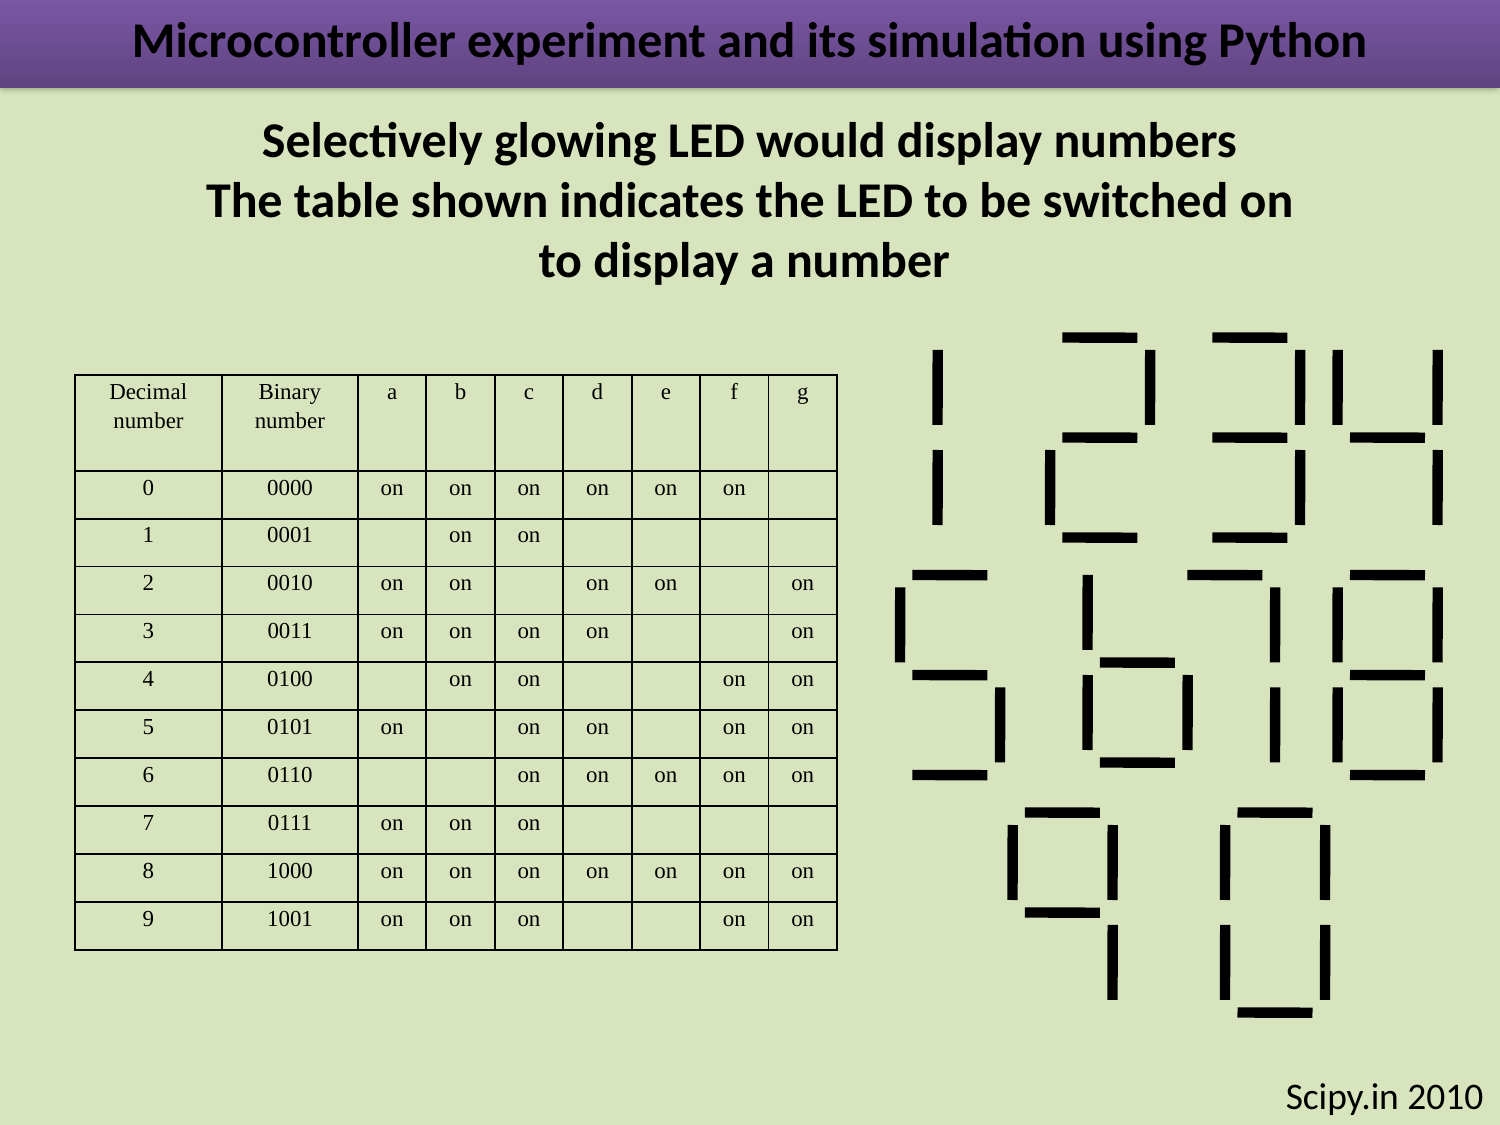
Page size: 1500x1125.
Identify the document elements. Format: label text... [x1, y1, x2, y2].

table_cell [633, 615, 699, 661]
table_cell on [769, 615, 836, 661]
table_cell [633, 711, 699, 757]
table_header d [564, 376, 631, 470]
text_box Microcontroller experiment and its simulation using Python [0, 0, 1500, 88]
table_cell on [701, 855, 768, 901]
text_box Scipy.in 2010 [1271, 1064, 1499, 1125]
table_cell [769, 807, 836, 853]
table_cell 0011 [223, 615, 357, 661]
table_cell 1001 [223, 903, 357, 949]
table_cell on [769, 663, 836, 709]
table_cell on [564, 711, 631, 757]
table_cell on [496, 759, 562, 805]
table_cell on [359, 472, 425, 518]
table_cell 1000 [223, 855, 357, 901]
table_cell 1 [76, 520, 221, 566]
table_cell 0000 [223, 472, 357, 518]
table_cell [701, 567, 768, 614]
table_cell 6 [76, 759, 221, 805]
table_cell on [564, 759, 631, 805]
table_cell [769, 472, 836, 518]
table_cell 3 [76, 615, 221, 661]
table_cell on [633, 759, 699, 805]
table_cell on [427, 472, 494, 518]
table_cell [427, 759, 494, 805]
table_header Binary number [223, 376, 357, 470]
table_cell [359, 663, 425, 709]
table_cell on [769, 711, 836, 757]
table_cell 0111 [223, 807, 357, 853]
table_cell on [359, 711, 425, 757]
table_cell 5 [76, 711, 221, 757]
table_cell 9 [76, 903, 221, 949]
table_cell on [769, 903, 836, 949]
table_cell 0101 [223, 711, 357, 757]
table_cell on [701, 472, 768, 518]
table_cell on [359, 855, 425, 901]
table_cell on [701, 759, 768, 805]
table_cell on [564, 567, 631, 614]
table_cell on [496, 520, 562, 566]
table_cell on [769, 855, 836, 901]
table_cell on [496, 903, 562, 949]
table_cell on [564, 472, 631, 518]
table_cell [633, 807, 699, 853]
table_header Decimal number [76, 376, 221, 470]
table_cell on [769, 567, 836, 614]
table_cell on [633, 567, 699, 614]
table_cell 8 [76, 855, 221, 901]
table_cell on [427, 615, 494, 661]
table_cell on [359, 903, 425, 949]
table_header b [427, 376, 494, 470]
table_cell on [496, 663, 562, 709]
table_cell 0100 [223, 663, 357, 709]
table_cell on [496, 711, 562, 757]
table_cell on [496, 807, 562, 853]
table_cell [769, 520, 836, 566]
table_cell [359, 520, 425, 566]
table_cell on [427, 855, 494, 901]
table_cell on [427, 903, 494, 949]
table_cell [633, 520, 699, 566]
table_cell on [359, 567, 425, 614]
table_cell 0010 [223, 567, 357, 614]
table_cell on [496, 615, 562, 661]
table_cell on [359, 807, 425, 853]
table_cell [564, 807, 631, 853]
table_cell [564, 520, 631, 566]
table_cell 2 [76, 567, 221, 614]
table_cell on [633, 472, 699, 518]
table_cell on [427, 567, 494, 614]
table_cell 0 [76, 472, 221, 518]
table_header f [701, 376, 768, 470]
table_cell on [564, 855, 631, 901]
table_cell on [427, 663, 494, 709]
table_cell on [427, 520, 494, 566]
table_cell on [769, 759, 836, 805]
table_header c [496, 376, 562, 470]
table_cell on [564, 615, 631, 661]
table_header e [633, 376, 699, 470]
table_header g [769, 376, 836, 470]
table_header a [359, 376, 425, 470]
table_cell on [427, 807, 494, 853]
table_cell [427, 711, 494, 757]
table_cell [359, 759, 425, 805]
table_cell on [496, 855, 562, 901]
table_cell on [633, 855, 699, 901]
table_cell on [701, 663, 768, 709]
text_box Selectively glowing LED would display numbers The table shown indicates the LED to be switched on to display a number [0, 99, 1500, 295]
table_cell [633, 663, 699, 709]
table_cell [564, 663, 631, 709]
table_cell [564, 903, 631, 949]
table_cell on [496, 472, 562, 518]
table_cell [496, 567, 562, 614]
table_cell 0110 [223, 759, 357, 805]
table_cell on [359, 615, 425, 661]
table_cell [701, 615, 768, 661]
table_cell [701, 520, 768, 566]
table_cell on [701, 903, 768, 949]
table_cell [633, 903, 699, 949]
table_cell [701, 807, 768, 853]
table_cell 0001 [223, 520, 357, 566]
table_cell 7 [76, 807, 221, 853]
table_cell on [701, 711, 768, 757]
table_cell 4 [76, 663, 221, 709]
